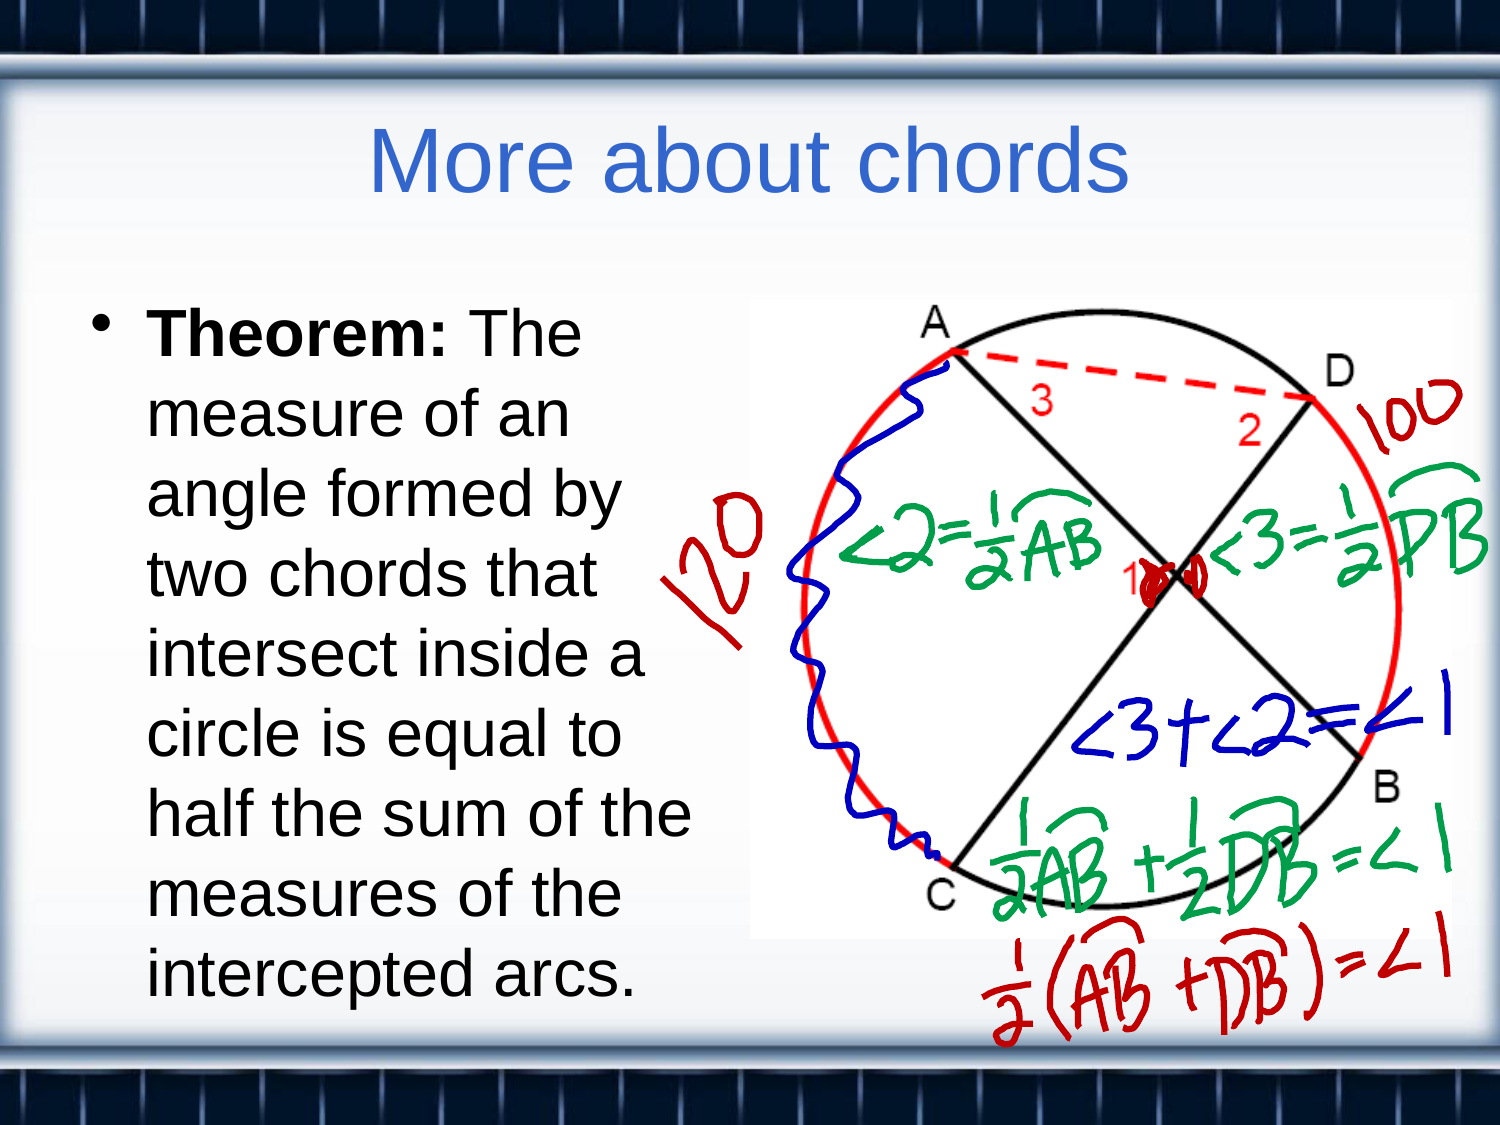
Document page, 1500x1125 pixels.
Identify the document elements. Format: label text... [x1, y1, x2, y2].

text_box [1049, 951, 1074, 1040]
text_box [1192, 974, 1208, 982]
text_box [1176, 980, 1187, 989]
text_box [713, 494, 742, 556]
title More about chords [74, 62, 1426, 251]
text_box [681, 539, 742, 612]
text_box [1071, 989, 1109, 1010]
text_box [1077, 966, 1098, 1002]
text_box [1206, 959, 1248, 1027]
text_box [1443, 950, 1449, 977]
text_box [1457, 386, 1461, 404]
text_box [1259, 951, 1286, 957]
text_box [1220, 1000, 1226, 1035]
text_box [995, 996, 1033, 1045]
text_box [661, 576, 742, 650]
list Theorem: The measure of an angle formed by two chords that intersect inside a circle is equal to half the sum of the measures of the intercepted arcs. [74, 282, 751, 1026]
text_box [982, 983, 1032, 999]
text_box [1186, 957, 1196, 1011]
text_box [1379, 951, 1422, 976]
text_box [1336, 953, 1364, 963]
text_box [1105, 951, 1148, 1030]
text_box [1244, 952, 1285, 1014]
text_box [1457, 465, 1479, 486]
text_box [1077, 996, 1107, 1032]
text_box [1301, 951, 1321, 1019]
text_box [1457, 499, 1486, 573]
text_box [1017, 951, 1021, 972]
text_box [1340, 961, 1366, 976]
picture [0, 0, 1500, 1125]
